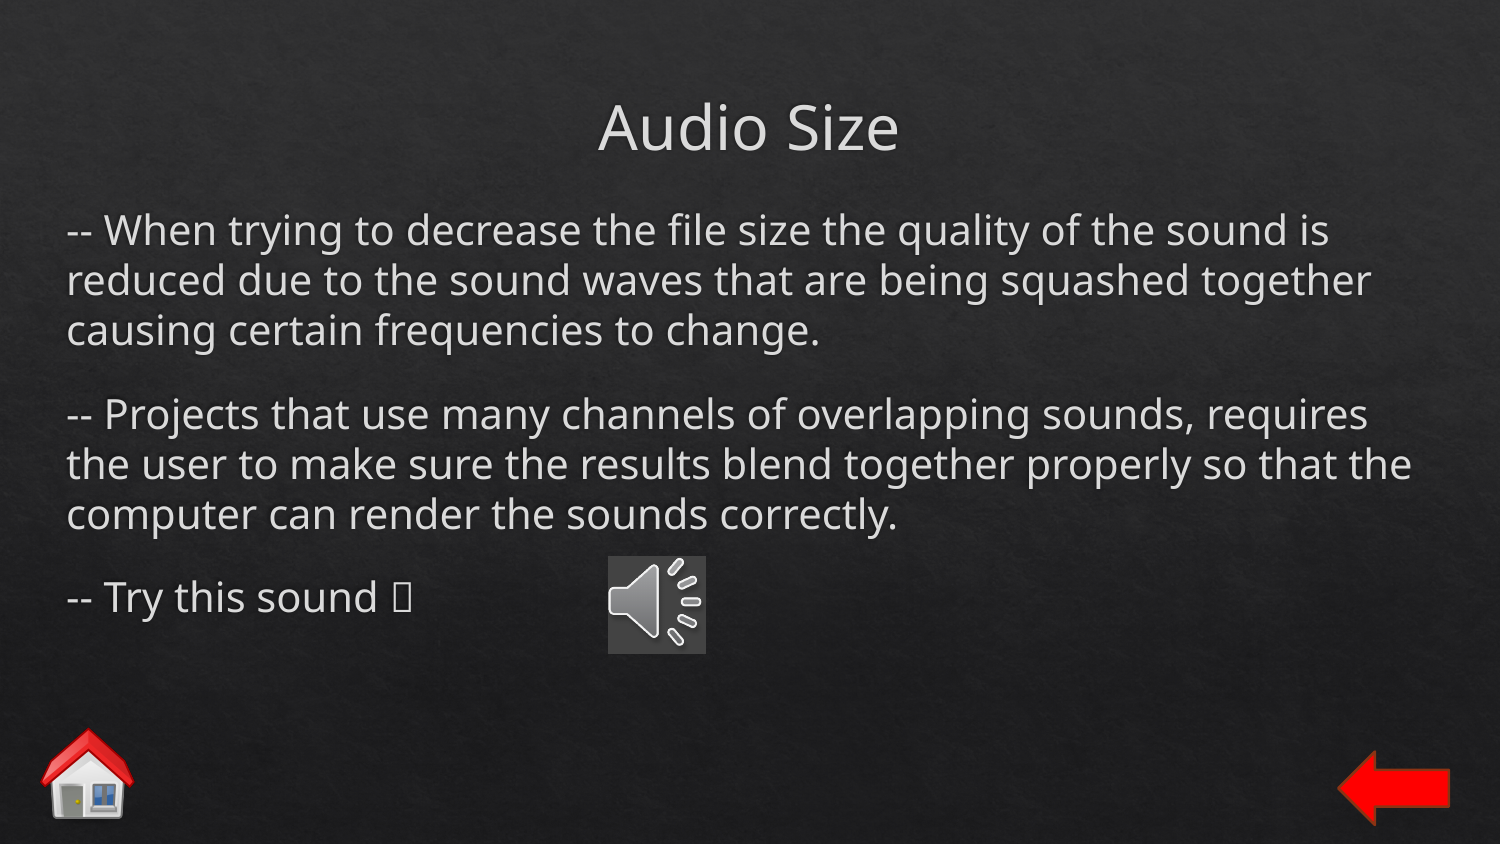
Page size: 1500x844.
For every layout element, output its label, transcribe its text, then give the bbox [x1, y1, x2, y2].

title Audio Size [51, 72, 1449, 167]
list -- When trying to decrease the file size the quality of the sound is reduced due to the sound waves that are being squashed together causing certain frequencies to change. -- Projects that use many channels of overlapping sounds, requires the user to make sure the results blend together properly so that the computer can render the sounds correctly. -- Try this sound  [51, 189, 1449, 750]
picture [37, 724, 138, 826]
picture [607, 554, 708, 655]
text_box [1337, 750, 1451, 827]
